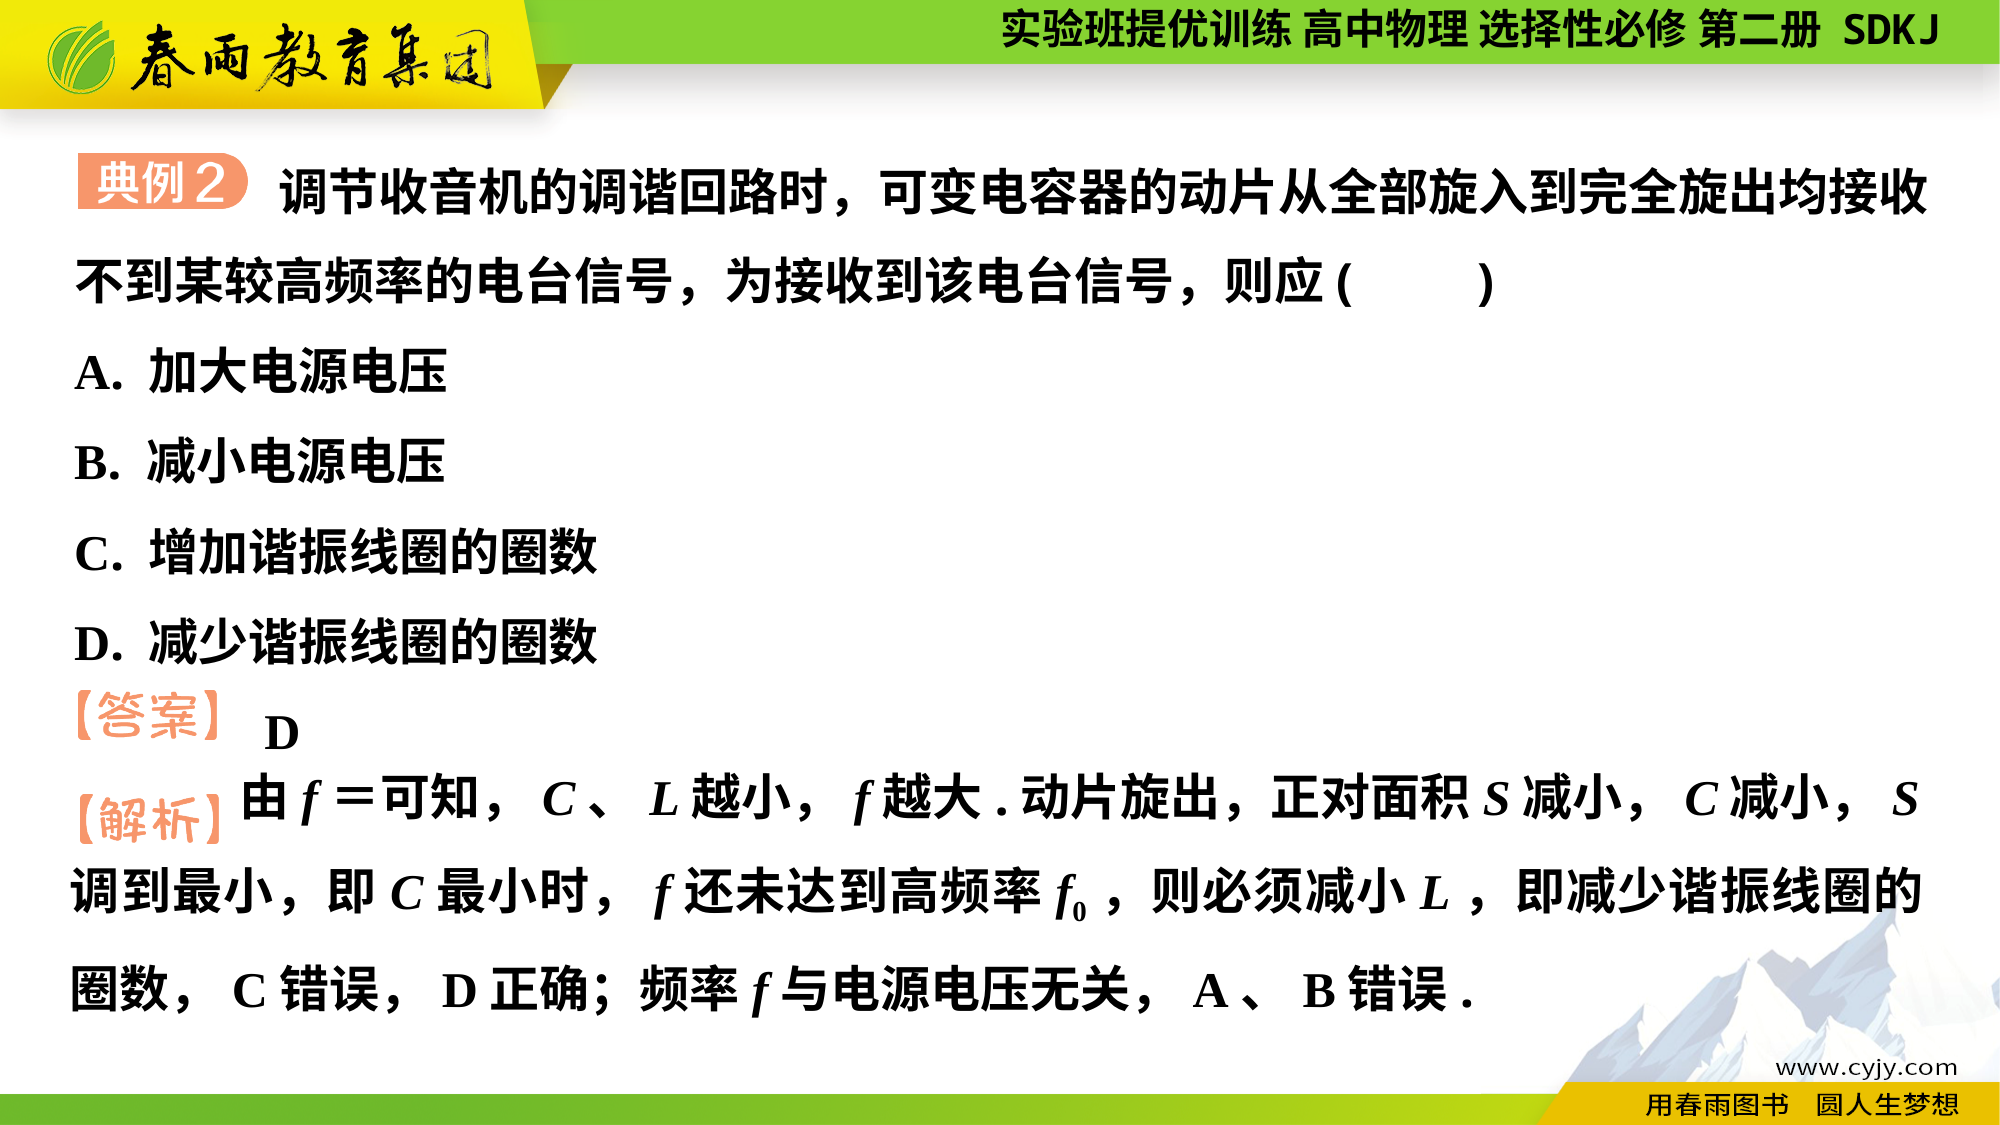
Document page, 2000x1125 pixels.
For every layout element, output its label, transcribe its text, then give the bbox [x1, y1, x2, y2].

picture [0, 0, 2000, 1125]
list 调节收音机的调谐回路时，可变电容器的动片从全部旋入到完全旋出均接收不到某较高频率的电台信号，为接收到该电台信号，则应( ) A. 加大电源电压 B. 减小电源电压 C. 增加谐振线圈的圈数 D. 减少谐振线圈的圈数 [59, 122, 1944, 672]
text_box D [249, 662, 316, 767]
